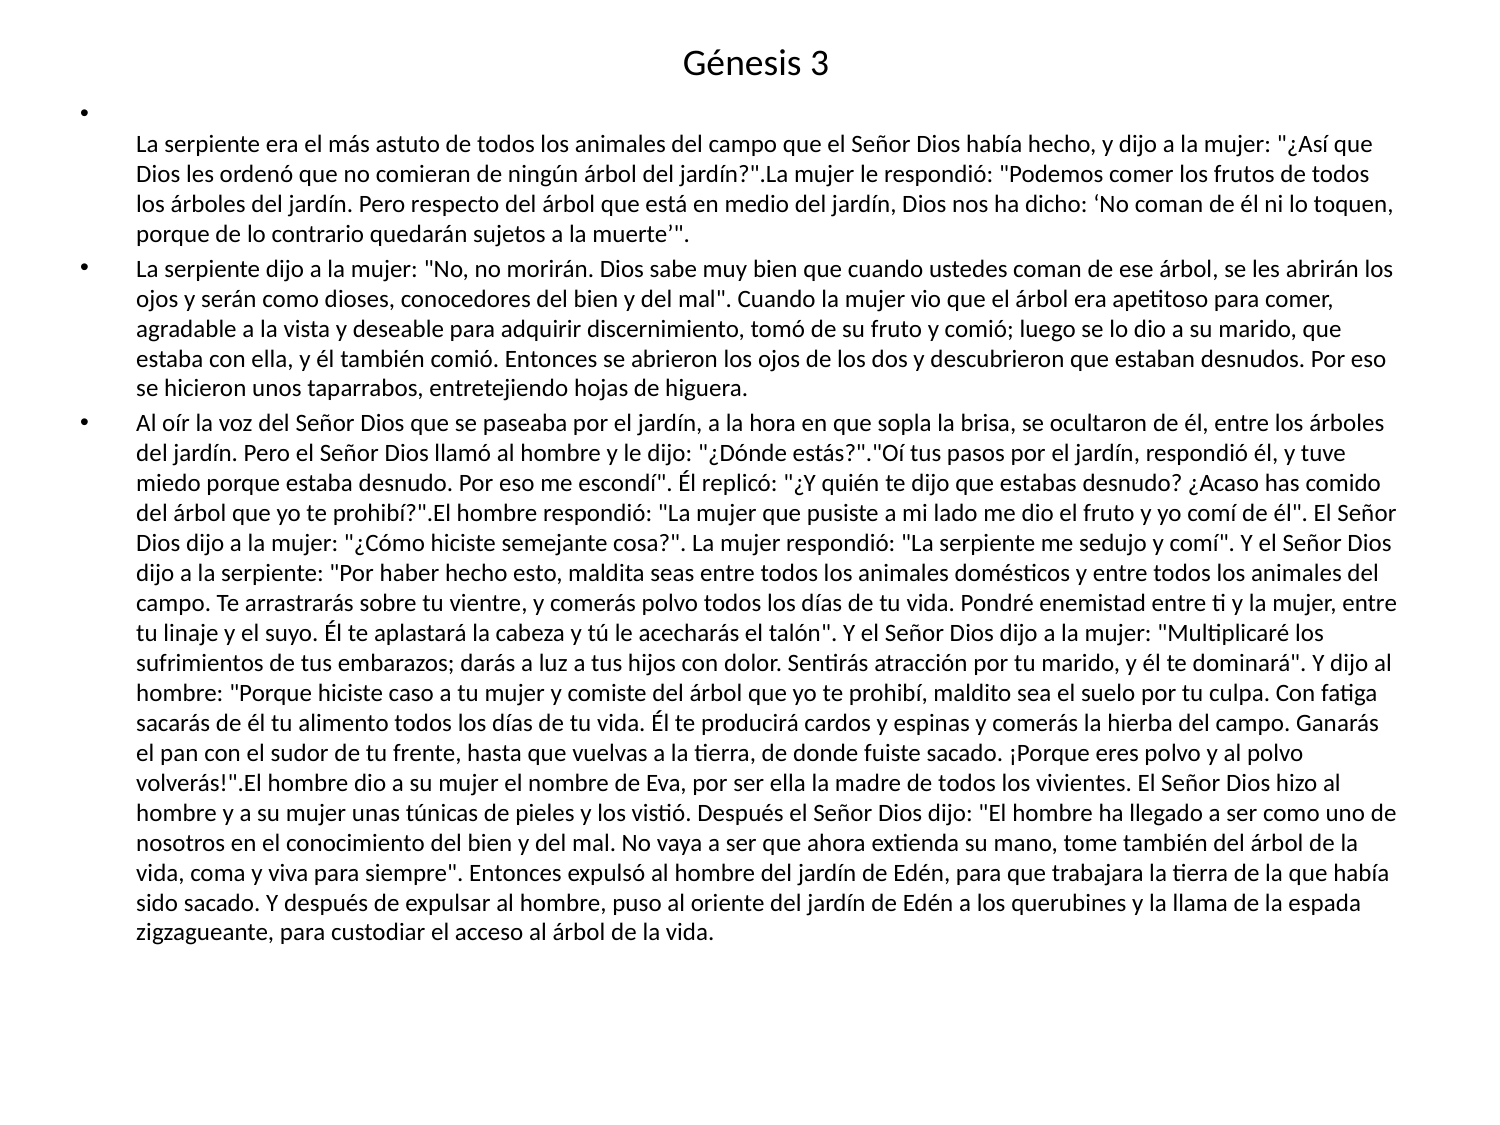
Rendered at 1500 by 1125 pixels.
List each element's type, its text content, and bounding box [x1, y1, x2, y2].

list La serpiente era el más astuto de todos los animales del campo que el Señor Dios había hecho, y dijo a la mujer: "¿Así que Dios les ordenó que no comieran de ningún árbol del jardín?".La mujer le respondió: "Podemos comer los frutos de todos los árboles del jardín. Pero respecto del árbol que está en medio del jardín, Dios nos ha dicho: ‘No coman de él ni lo toquen, porque de lo contrario quedarán sujetos a la muerte’". La serpiente dijo a la mujer: "No, no morirán. Dios sabe muy bien que cuando ustedes coman de ese árbol, se les abrirán los ojos y serán como dioses, conocedores del bien y del mal". Cuando la mujer vio que el árbol era apetitoso para comer, agradable a la vista y deseable para adquirir discernimiento, tomó de su fruto y comió; luego se lo dio a su marido, que estaba con ella, y él también comió. Entonces se abrieron los ojos de los dos y descubrieron que estaban desnudos. Por eso se hicieron unos taparrabos, entretejiendo hojas de higuera. Al oír la voz del Señor Dios que se paseaba por el jardín, a la hora en que sopla la brisa, se ocultaron de él, entre los árboles del jardín. Pero el Señor Dios llamó al hombre y le dijo: "¿Dónde estás?"."Oí tus pasos por el jardín, respondió él, y tuve miedo porque estaba desnudo. Por eso me escondí". Él replicó: "¿Y quién te dijo que estabas desnudo? ¿Acaso has comido del árbol que yo te prohibí?".El hombre respondió: "La mujer que pusiste a mi lado me dio el fruto y yo comí de él". El Señor Dios dijo a la mujer: "¿Cómo hiciste semejante cosa?". La mujer respondió: "La serpiente me sedujo y comí". Y el Señor Dios dijo a la serpiente: "Por haber hecho esto, maldita seas entre todos los animales domésticos y entre todos los animales del campo. Te arrastrarás sobre tu vientre, y comerás polvo todos los días de tu vida. Pondré enemistad entre ti y la mujer, entre tu linaje y el suyo. Él te aplastará la cabeza y tú le acecharás el talón". Y el Señor Dios dijo a la mujer: "Multiplicaré los sufrimientos de tus embarazos; darás a luz a tus hijos con dolor. Sentirás atracción por tu marido, y él te dominará". Y dijo al hombre: "Porque hiciste caso a tu mujer y comiste del árbol que yo te prohibí, maldito sea el suelo por tu culpa. Con fatiga sacarás de él tu alimento todos los días de tu vida. Él te producirá cardos y espinas y comerás la hierba del campo. Ganarás el pan con el sudor de tu frente, hasta que vuelvas a la tierra, de donde fuiste sacado. ¡Porque eres polvo y al polvo volverás!".El hombre dio a su mujer el nombre de Eva, por ser ella la madre de todos los vivientes. El Señor Dios hizo al hombre y a su mujer unas túnicas de pieles y los vistió. Después el Señor Dios dijo: "El hombre ha llegado a ser como uno de nosotros en el conocimiento del bien y del mal. No vaya a ser que ahora extienda su mano, tome también del árbol de la vida, coma y viva para siempre". Entonces expulsó al hombre del jardín de Edén, para que trabajara la tierra de la que había sido sacado. Y después de expulsar al hombre, puso al oriente del jardín de Edén a los querubines y la llama de la espada zigzagueante, para custodiar el acceso al árbol de la vida. [64, 90, 1415, 833]
text_box Génesis 3 [668, 30, 845, 91]
